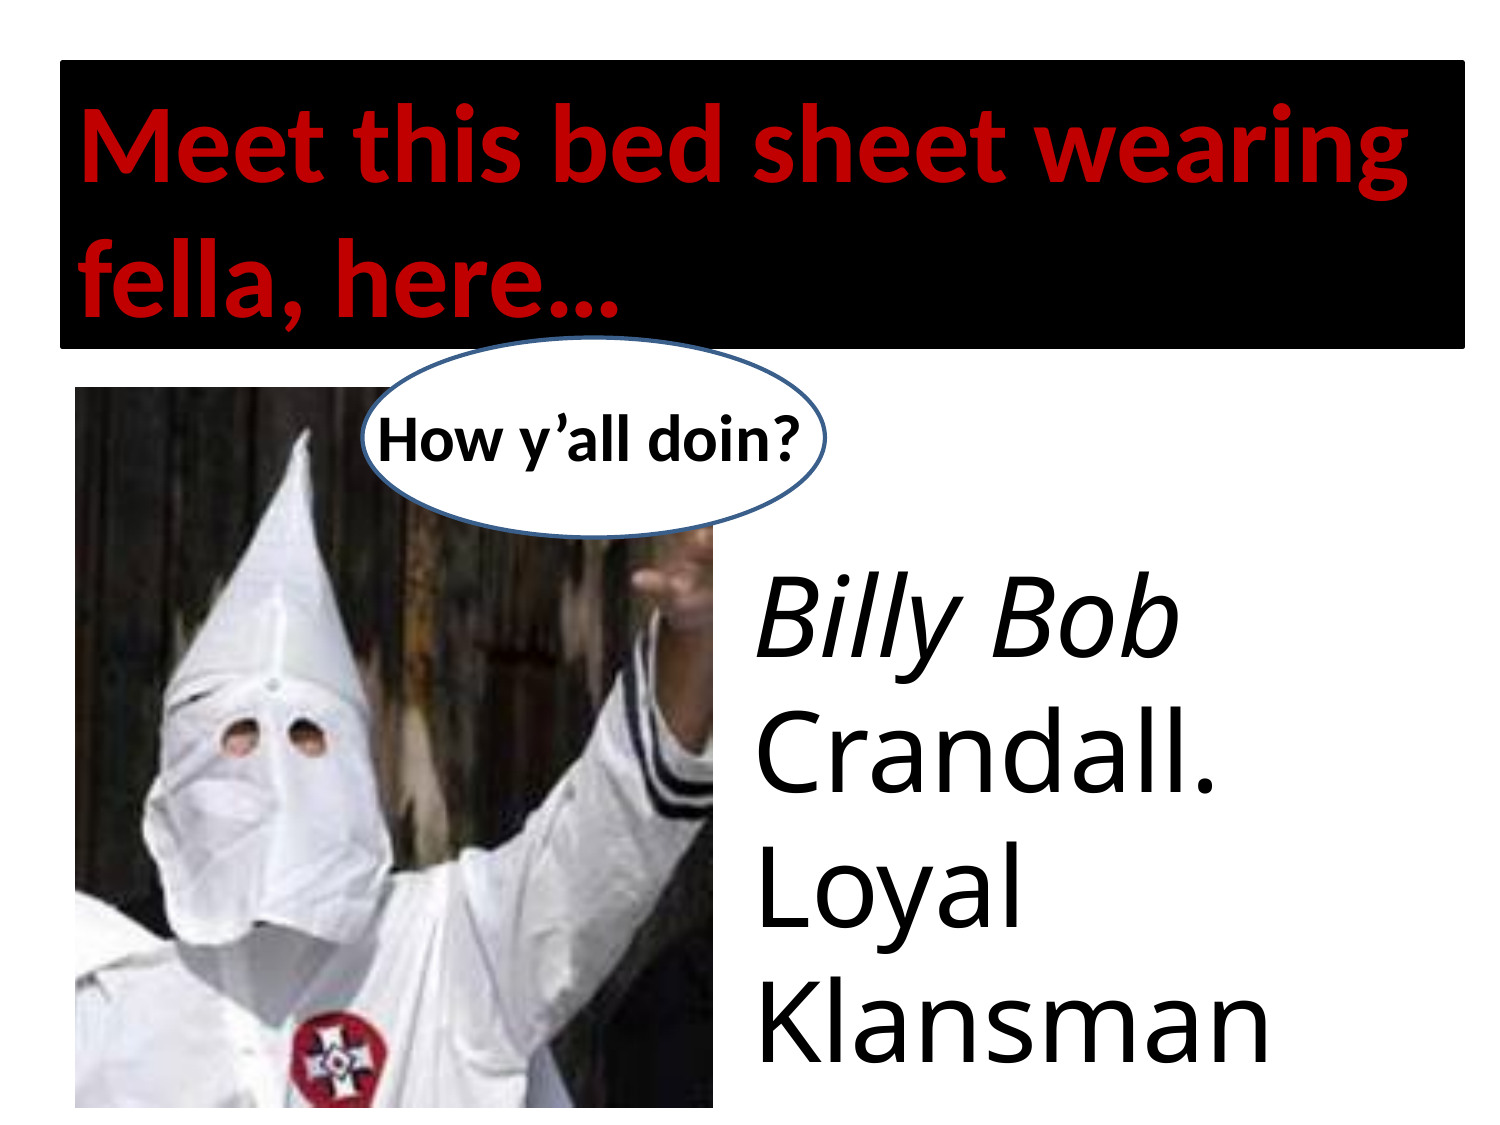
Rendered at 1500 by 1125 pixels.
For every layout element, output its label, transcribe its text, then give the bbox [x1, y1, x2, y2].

text_box [393, 335, 797, 387]
text_box [716, 483, 803, 525]
text_box Meet this bed sheet wearing fella, here… [60, 60, 1465, 349]
picture [74, 387, 713, 1109]
text_box How y’all doin? [713, 387, 850, 483]
text_box Billy Bob Crandall. Loyal Klansman [737, 537, 1388, 1093]
